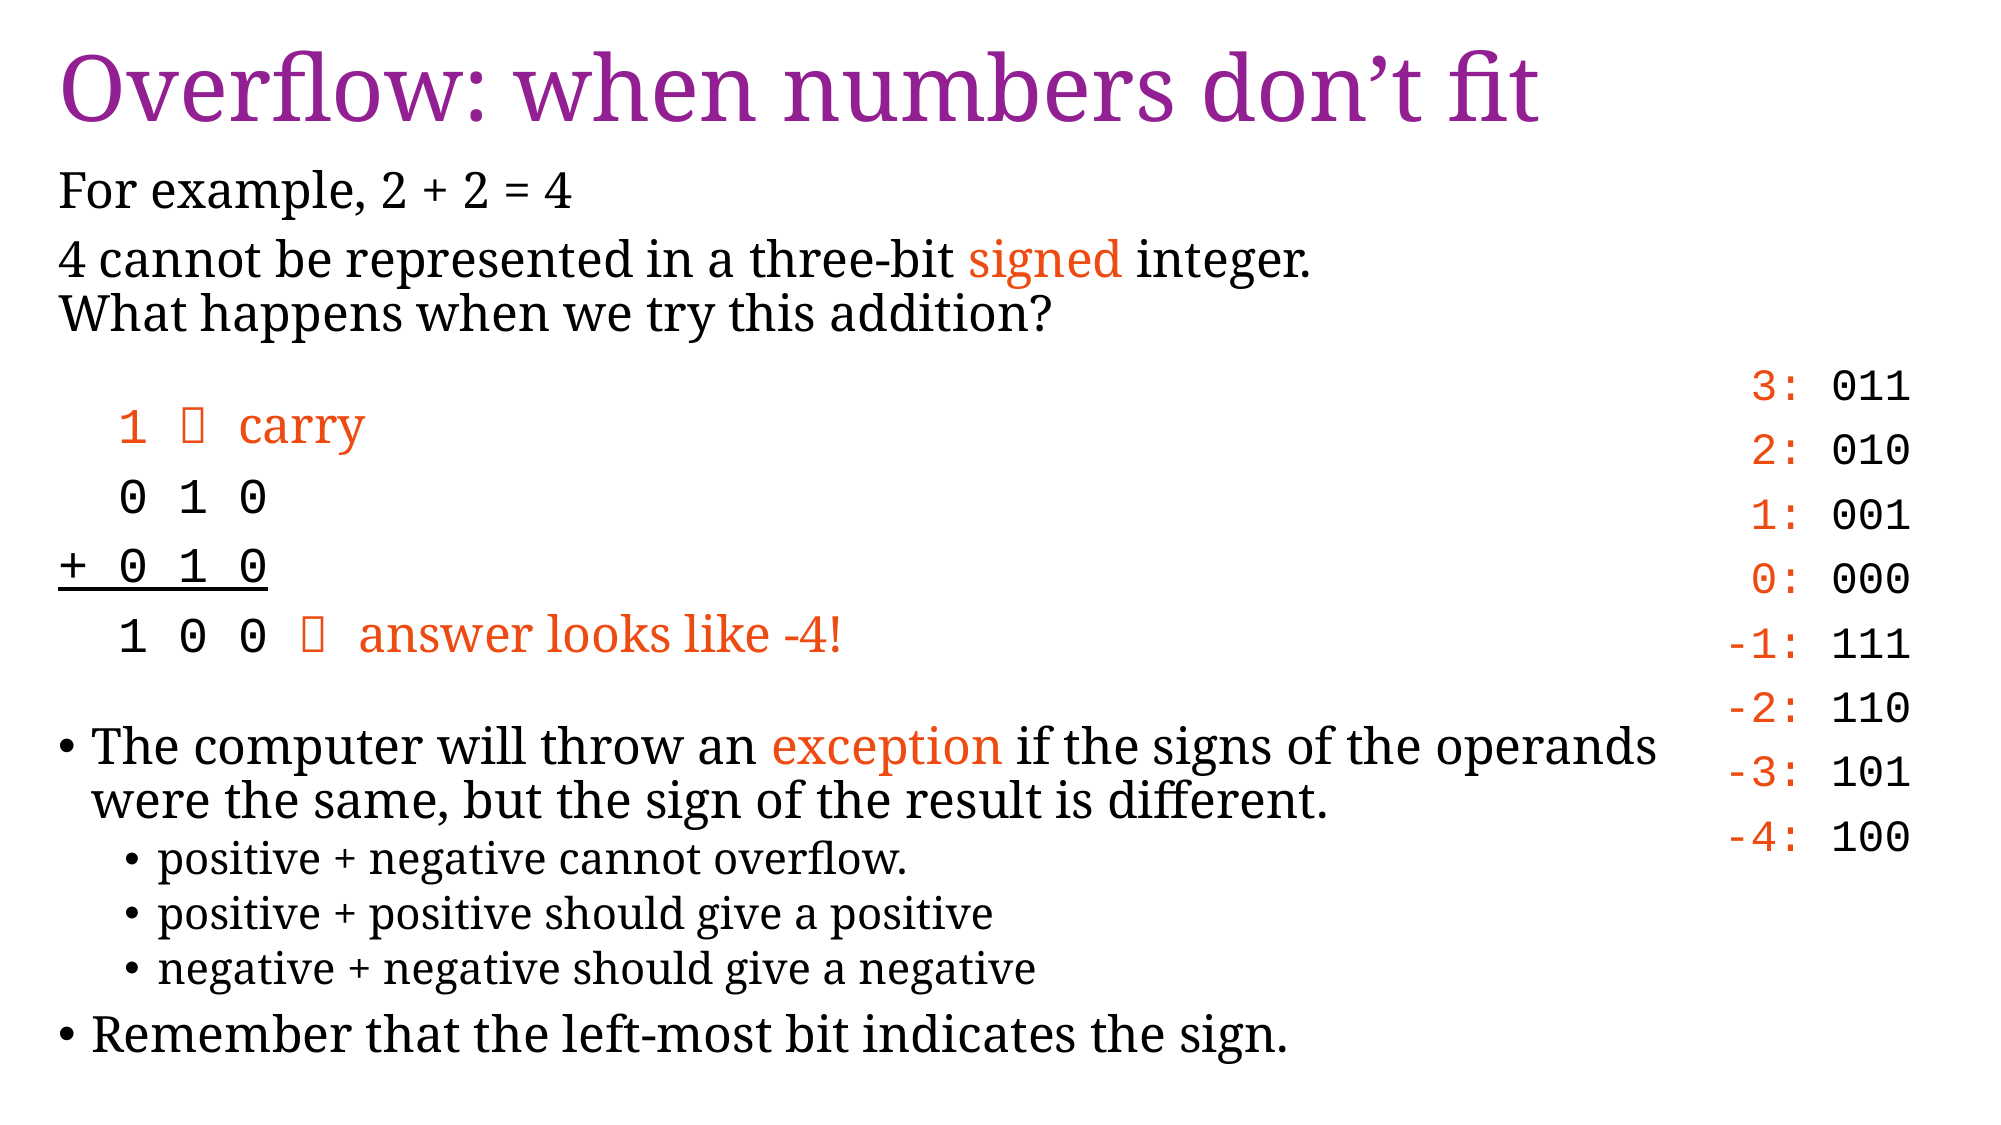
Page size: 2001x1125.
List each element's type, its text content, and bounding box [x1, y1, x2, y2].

title Overflow: when numbers don’t fit [43, 25, 1953, 158]
text_box 3: 011 2: 010 1: 001 0: 000 -1: 111 -2: 110 -3: 101 -4: 100 [1708, 254, 1953, 969]
list For example, 2 + 2 = 4 4 cannot be represented in a three-bit signed integer. What happens when we try this addition? 1  carry 0 1 0 + 0 1 0 1 0 0  answer looks like -4! The computer will throw an exception if the signs of the operands were the same, but the sign of the result is different. positive + negative cannot overflow. positive + positive should give a positive negative + negative should give a negative Remember that the left-most bit indicates the sign. [43, 157, 1678, 1086]
